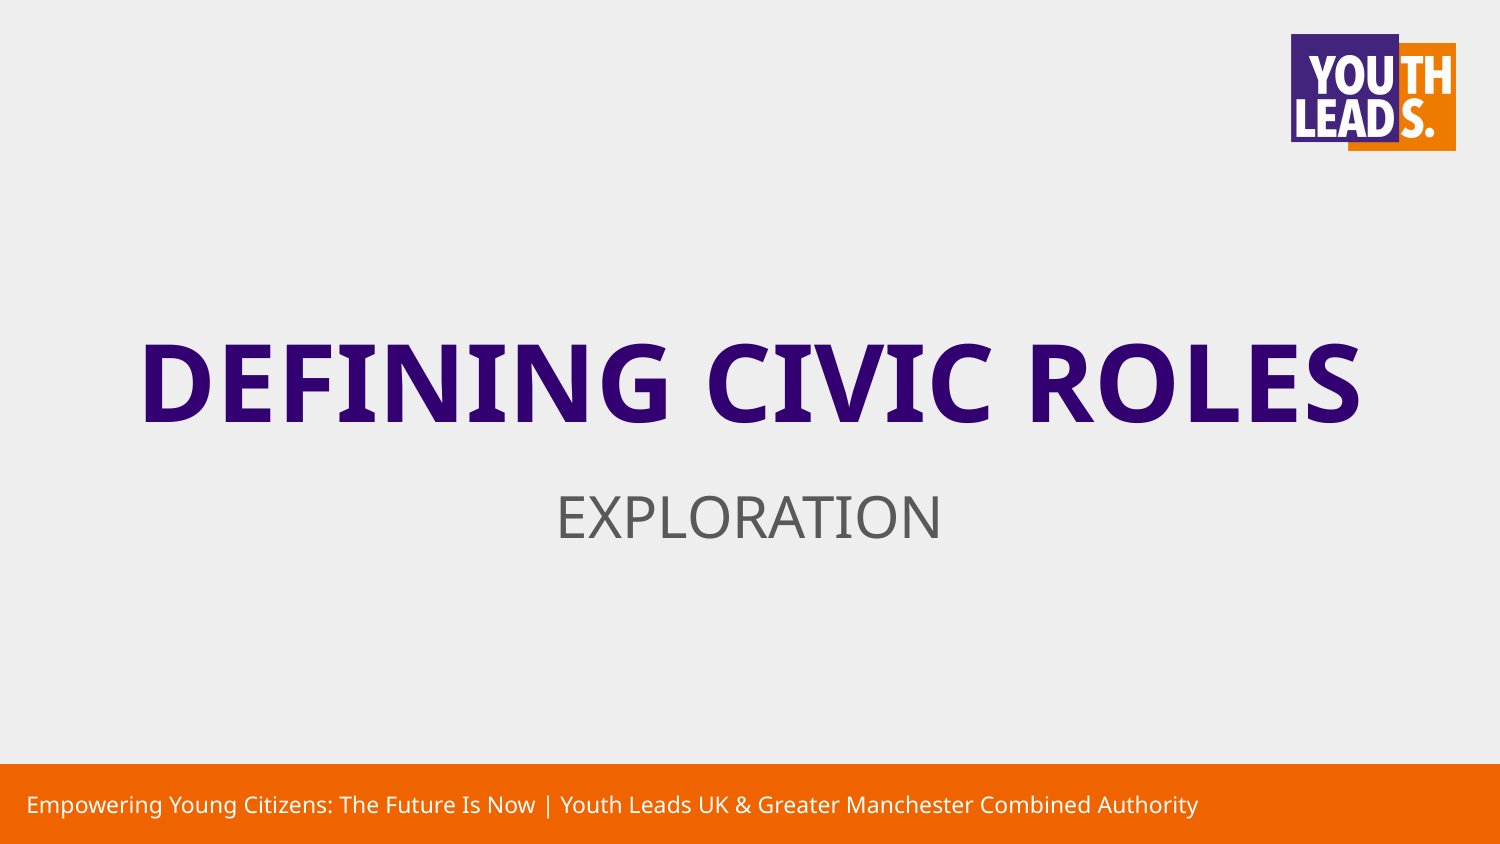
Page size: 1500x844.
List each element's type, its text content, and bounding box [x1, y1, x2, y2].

title DEFINING CIVIC ROLES [51, 122, 1449, 459]
subtitle EXPLORATION [51, 464, 1449, 595]
picture [1291, 34, 1456, 151]
